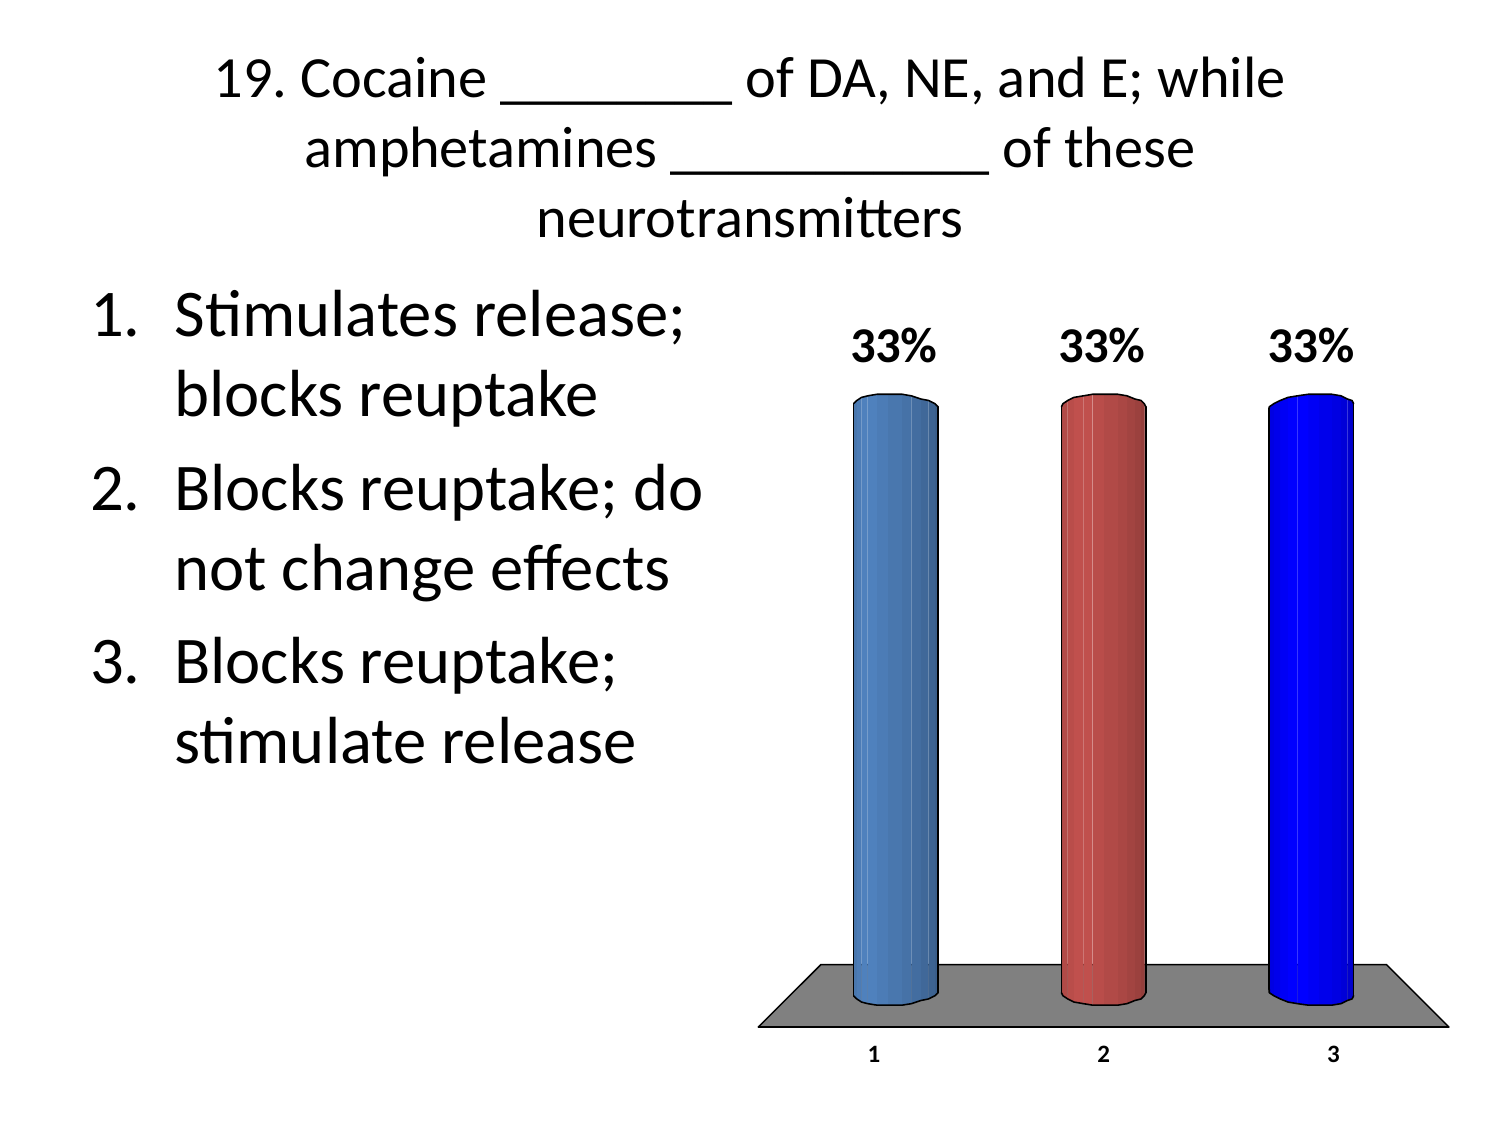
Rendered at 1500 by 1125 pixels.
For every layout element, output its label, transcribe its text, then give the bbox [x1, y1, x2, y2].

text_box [739, 270, 1490, 1115]
list Stimulates release; blocks reuptake Blocks reuptake; do not change effects Blocks reuptake; stimulate release [75, 262, 750, 1005]
title 19. Cocaine ________ of DA, NE, and E; while amphetamines ___________ of these neurotransmitters [75, 50, 1425, 238]
